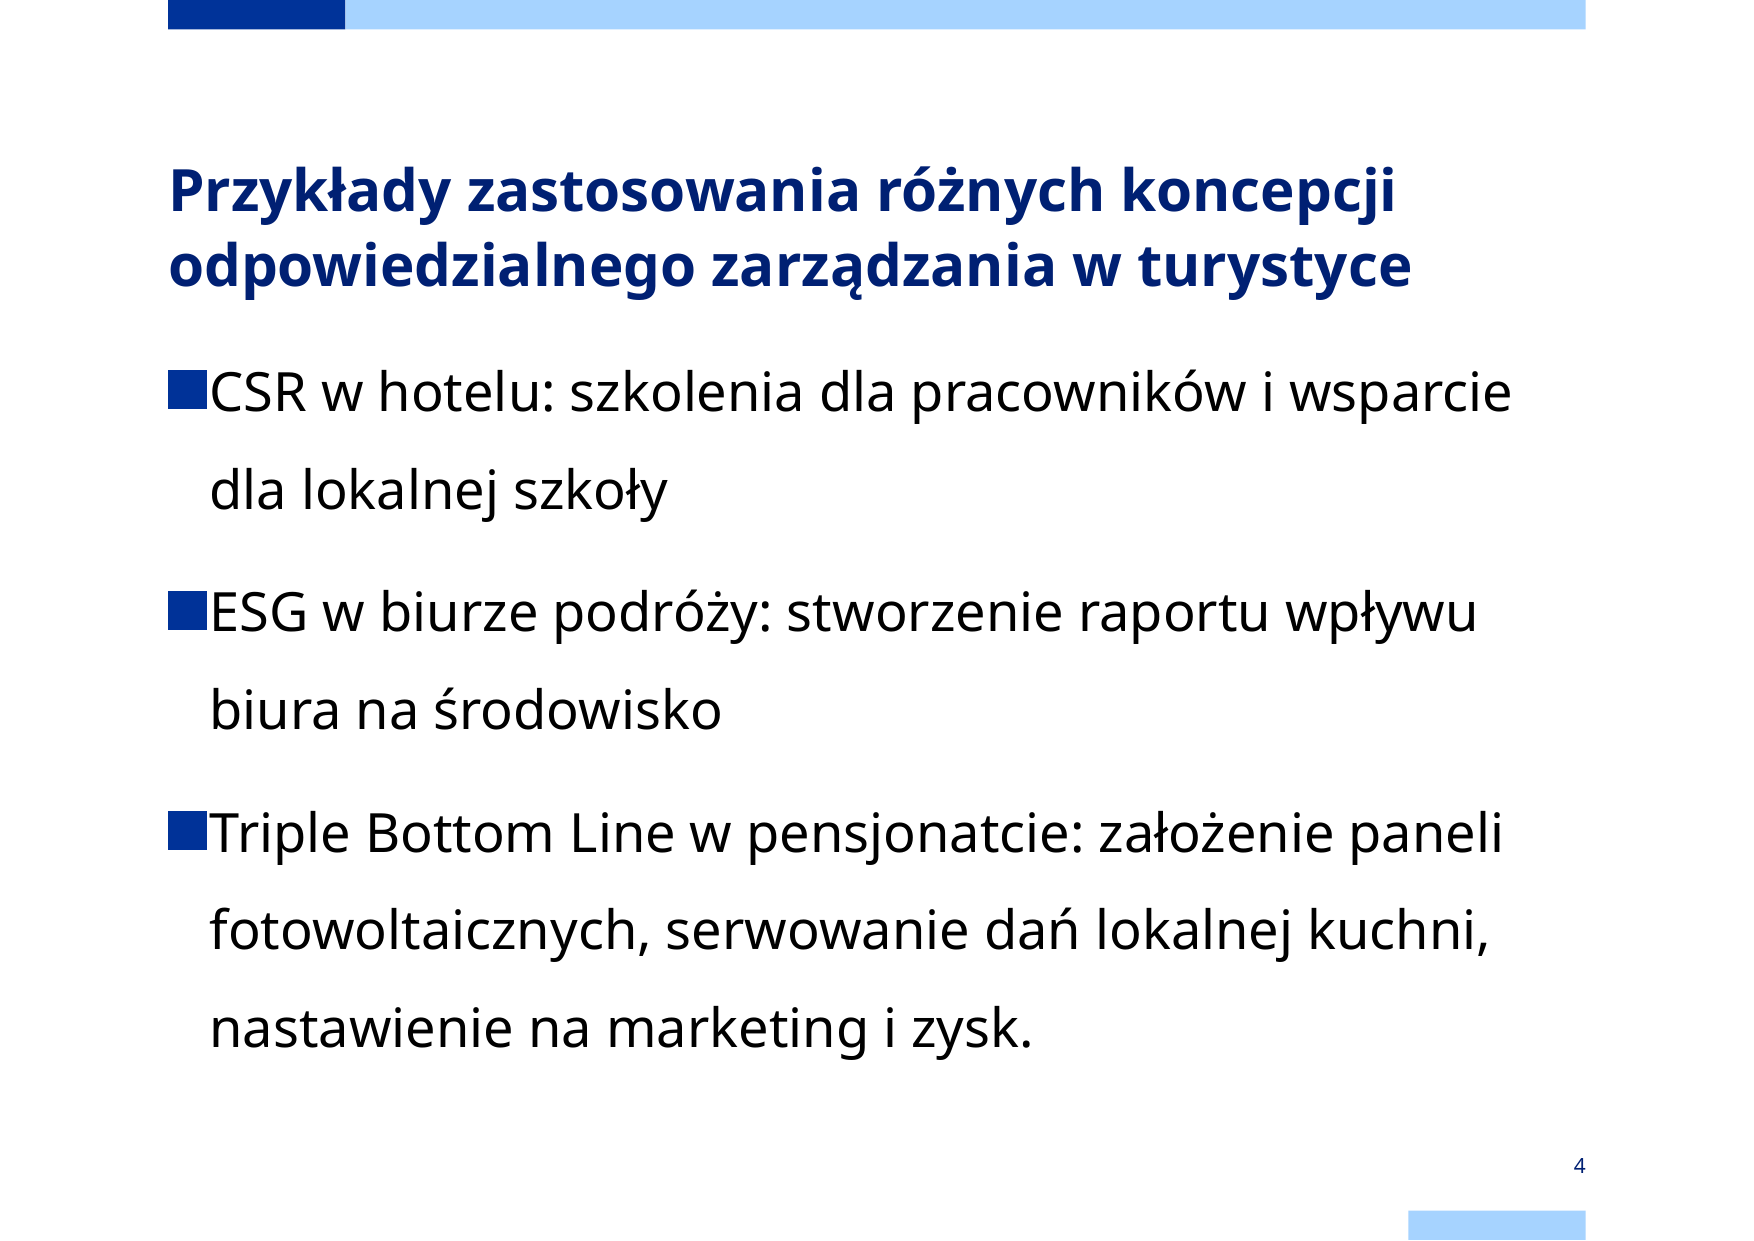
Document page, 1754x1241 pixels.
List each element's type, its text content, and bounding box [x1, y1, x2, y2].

title Przykłady zastosowania różnych koncepcji odpowiedzialnego zarządzania w turystyce [168, 147, 1586, 324]
list CSR w hotelu: szkolenia dla pracowników i wsparcie dla lokalnej szkoły ESG w biurze podróży: stworzenie raportu wpływu biura na środowisko Triple Bottom Line w pensjonatcie: założenie paneli fotowoltaicznych, serwowanie dań lokalnej kuchni, nastawienie na marketing i zysk. [168, 324, 1586, 1093]
picture [168, 811, 207, 850]
slide_number 4 [1408, 1151, 1586, 1182]
picture [168, 370, 207, 409]
picture [168, 591, 207, 630]
